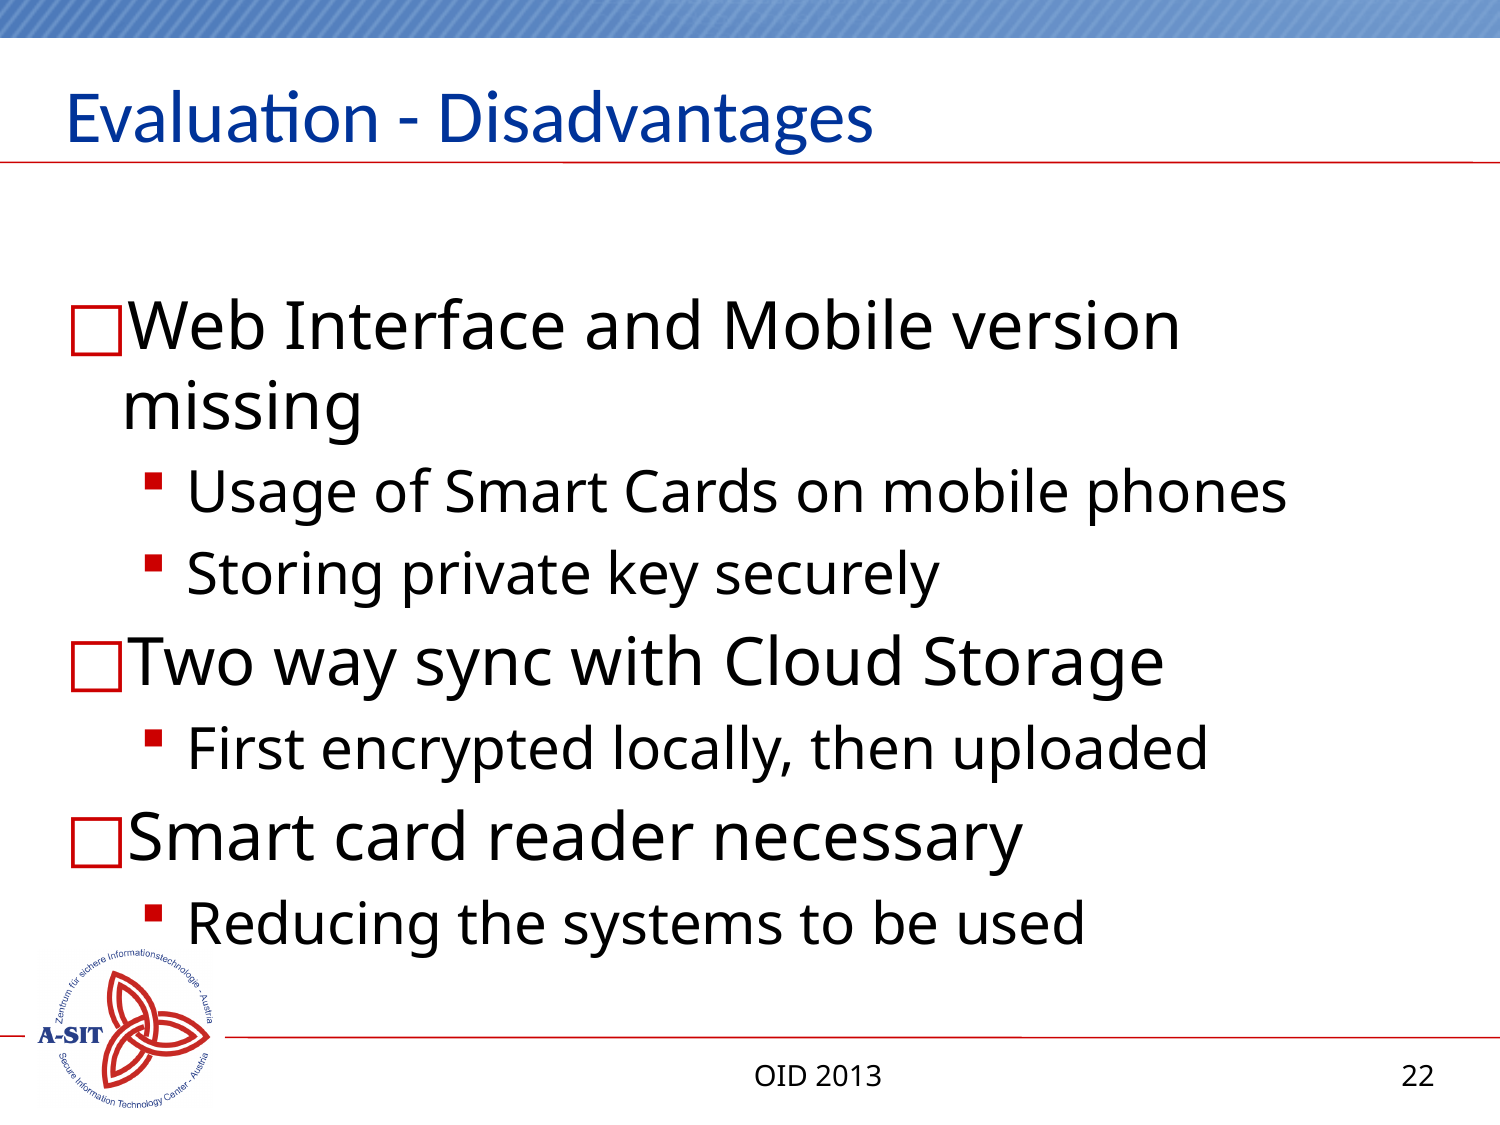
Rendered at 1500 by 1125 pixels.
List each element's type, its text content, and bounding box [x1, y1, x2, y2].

footer OID 2013 [225, 1050, 1340, 1125]
list Web Interface and Mobile version missing Usage of Smart Cards on mobile phones Storing private key securely Two way sync with Cloud Storage First encrypted locally, then uploaded Smart card reader necessary Reducing the systems to be used [50, 275, 1450, 950]
title Evaluation - Disadvantages [50, 50, 1450, 175]
picture [0, 0, 1500, 38]
slide_number 22 [1340, 1050, 1450, 1125]
picture [37, 949, 213, 1108]
